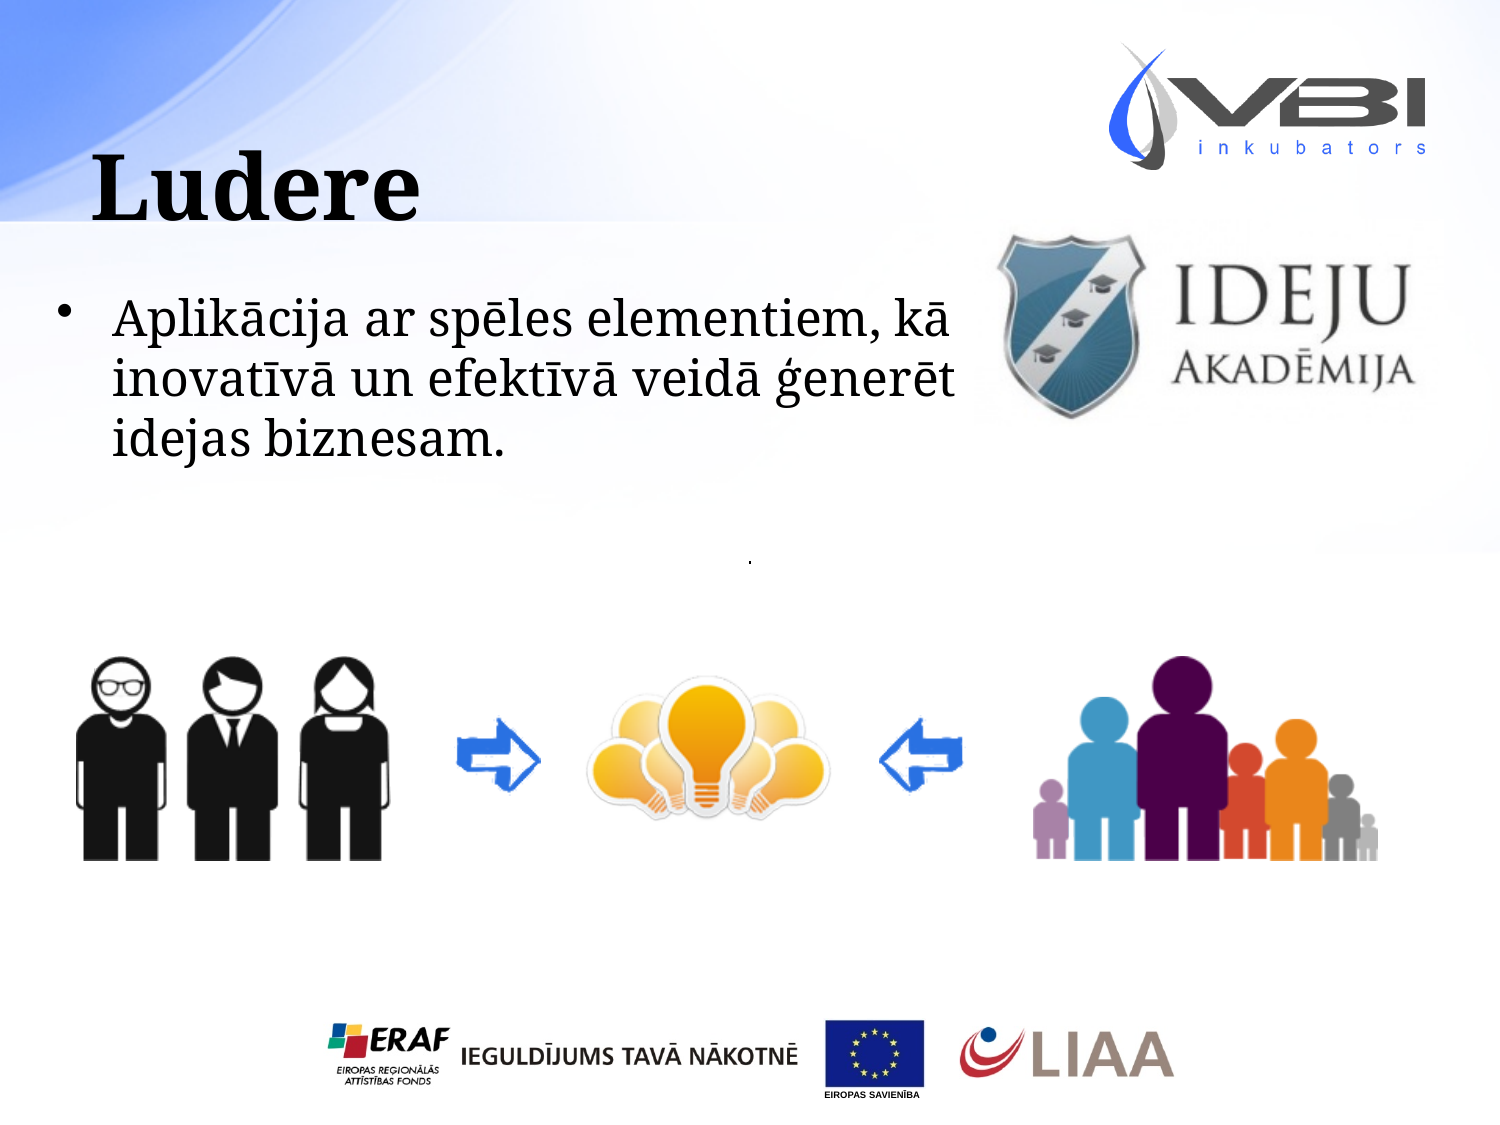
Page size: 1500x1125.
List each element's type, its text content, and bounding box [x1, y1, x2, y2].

list Aplikācija ar spēles elementiem, kā inovatīvā un efektīvā veidā ģenerēt idejas biznesam. [41, 278, 989, 599]
picture [0, 0, 1500, 1125]
title Ludere [74, 58, 1426, 247]
